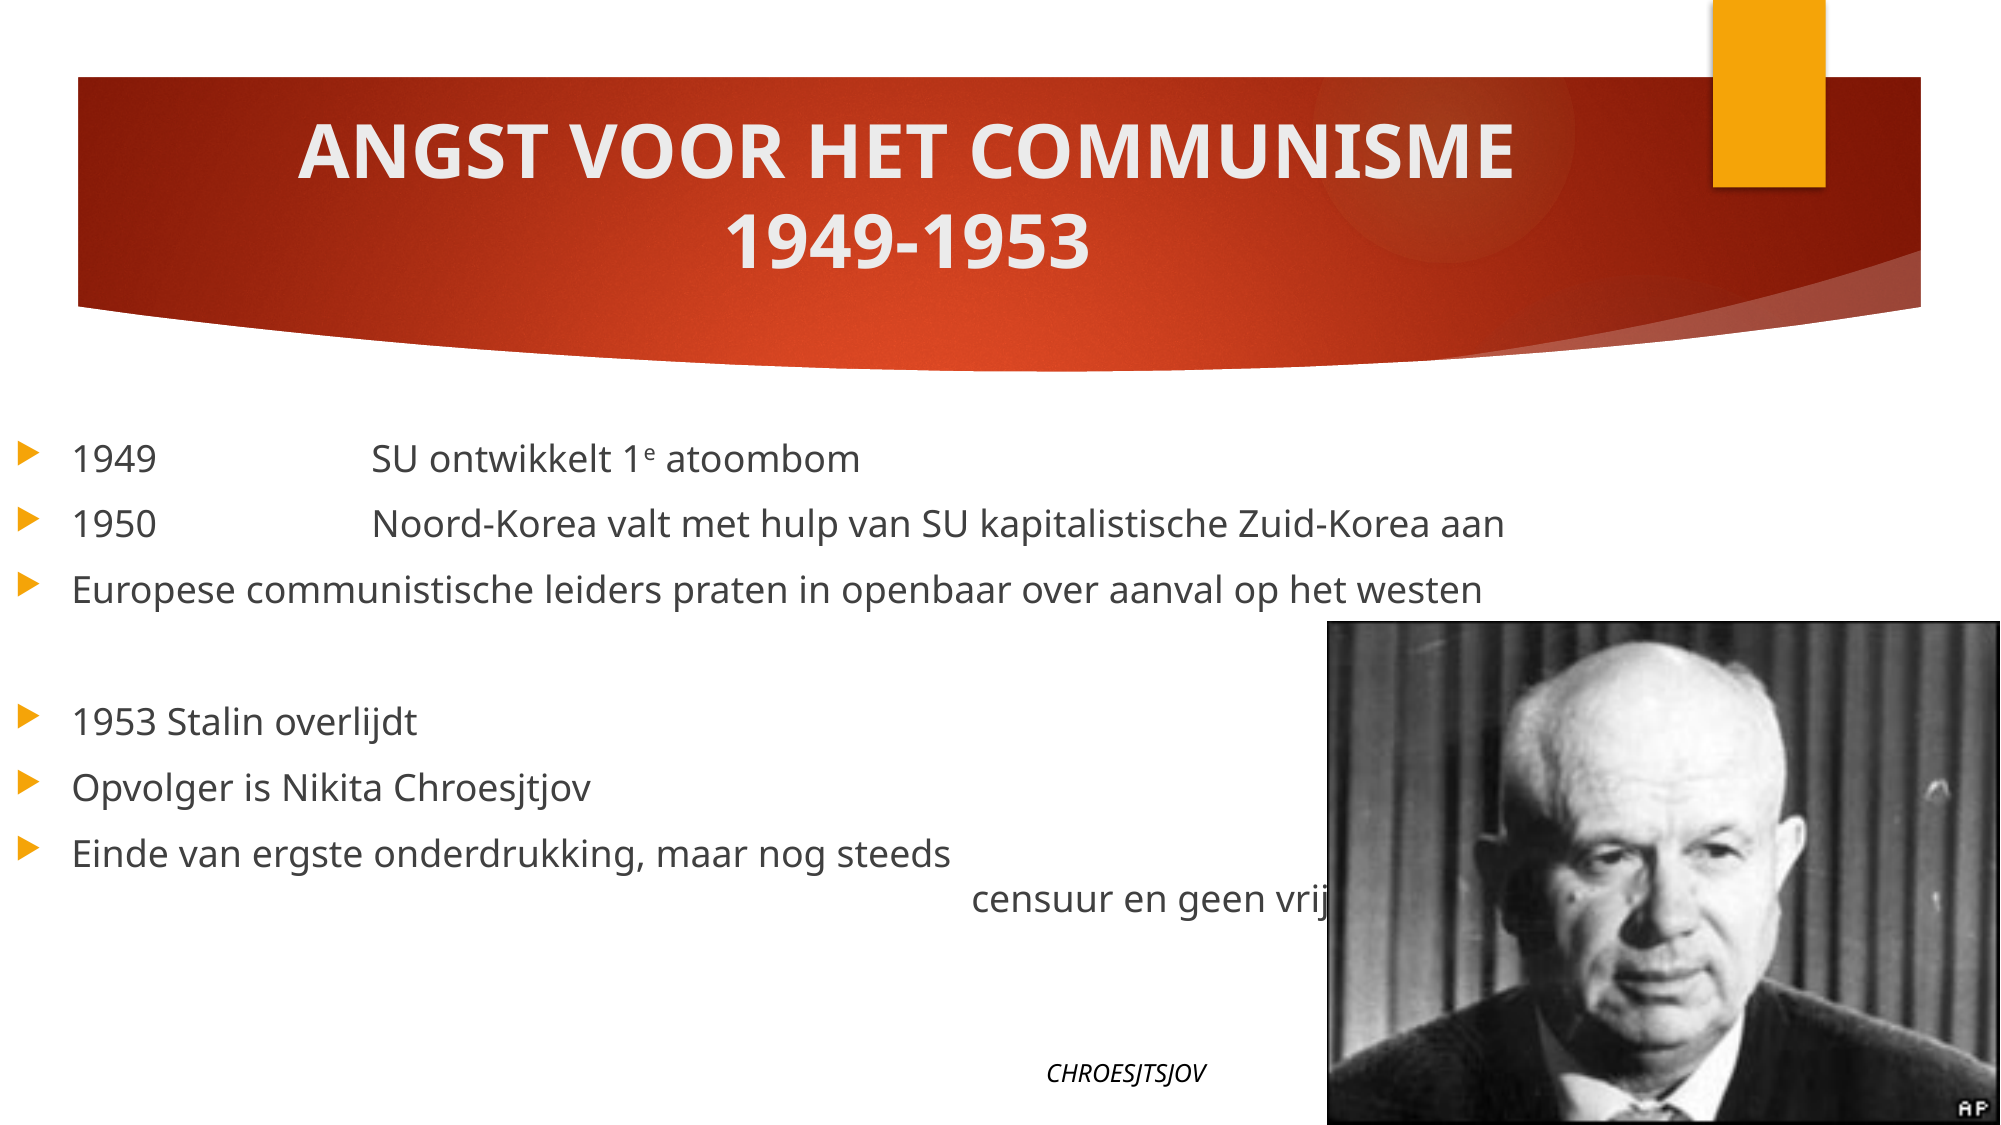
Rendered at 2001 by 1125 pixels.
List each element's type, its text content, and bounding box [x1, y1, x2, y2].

picture [1327, 621, 2000, 1125]
title ANGST VOOR HET COMMUNISME 1949-1953 [189, 83, 1627, 304]
list 1949 SU ontwikkelt 1e atoombom 1950 Noord-Korea valt met hulp van SU kapitalistische Zuid-Korea aan Europese communistische leiders praten in openbaar over aanval op het westen 1953 Stalin overlijdt Opvolger is Nikita Chroesjtjov Einde van ergste onderdrukking, maar nog steeds censuur en geen vrijheid van meningsuiting [0, 427, 2000, 1125]
text_box CHROESJTSJOV [1031, 1050, 1221, 1095]
